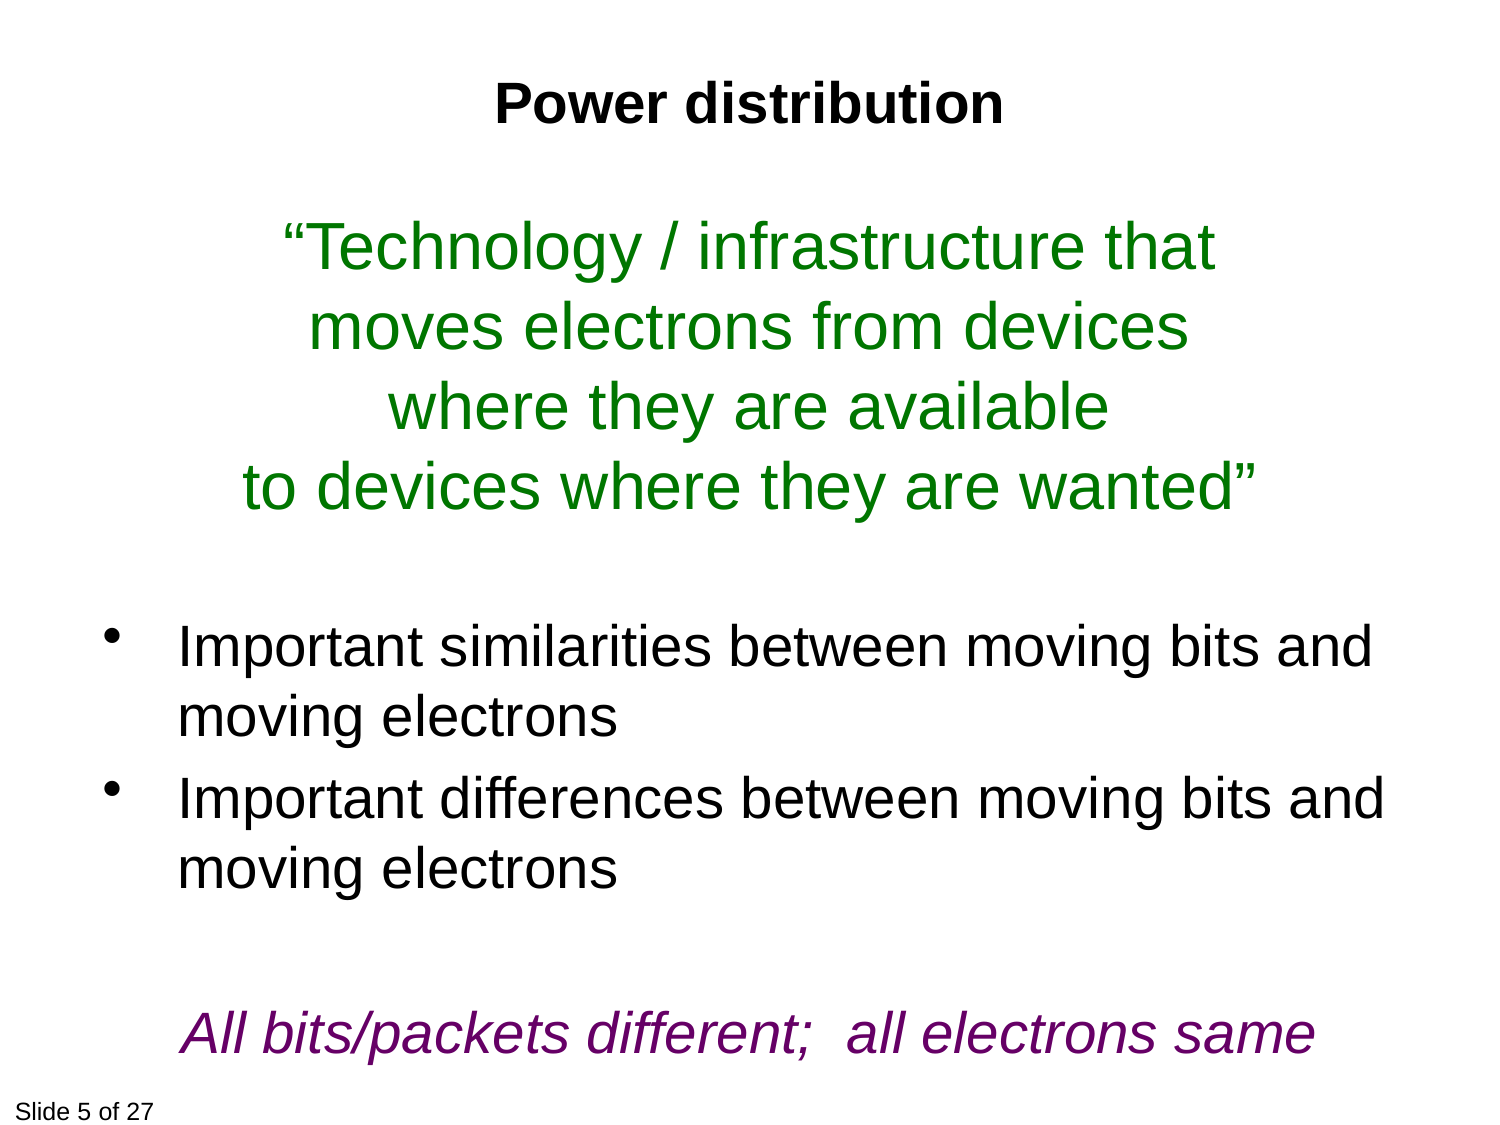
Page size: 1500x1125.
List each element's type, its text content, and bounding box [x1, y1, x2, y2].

title Power distribution [0, 37, 1500, 175]
list “Technology / infrastructure that moves electrons from devices where they are available to devices where they are wanted” Important similarities between moving bits and moving electrons Important differences between moving bits and moving electrons All bits/packets different; all electrons same [87, 195, 1413, 1125]
